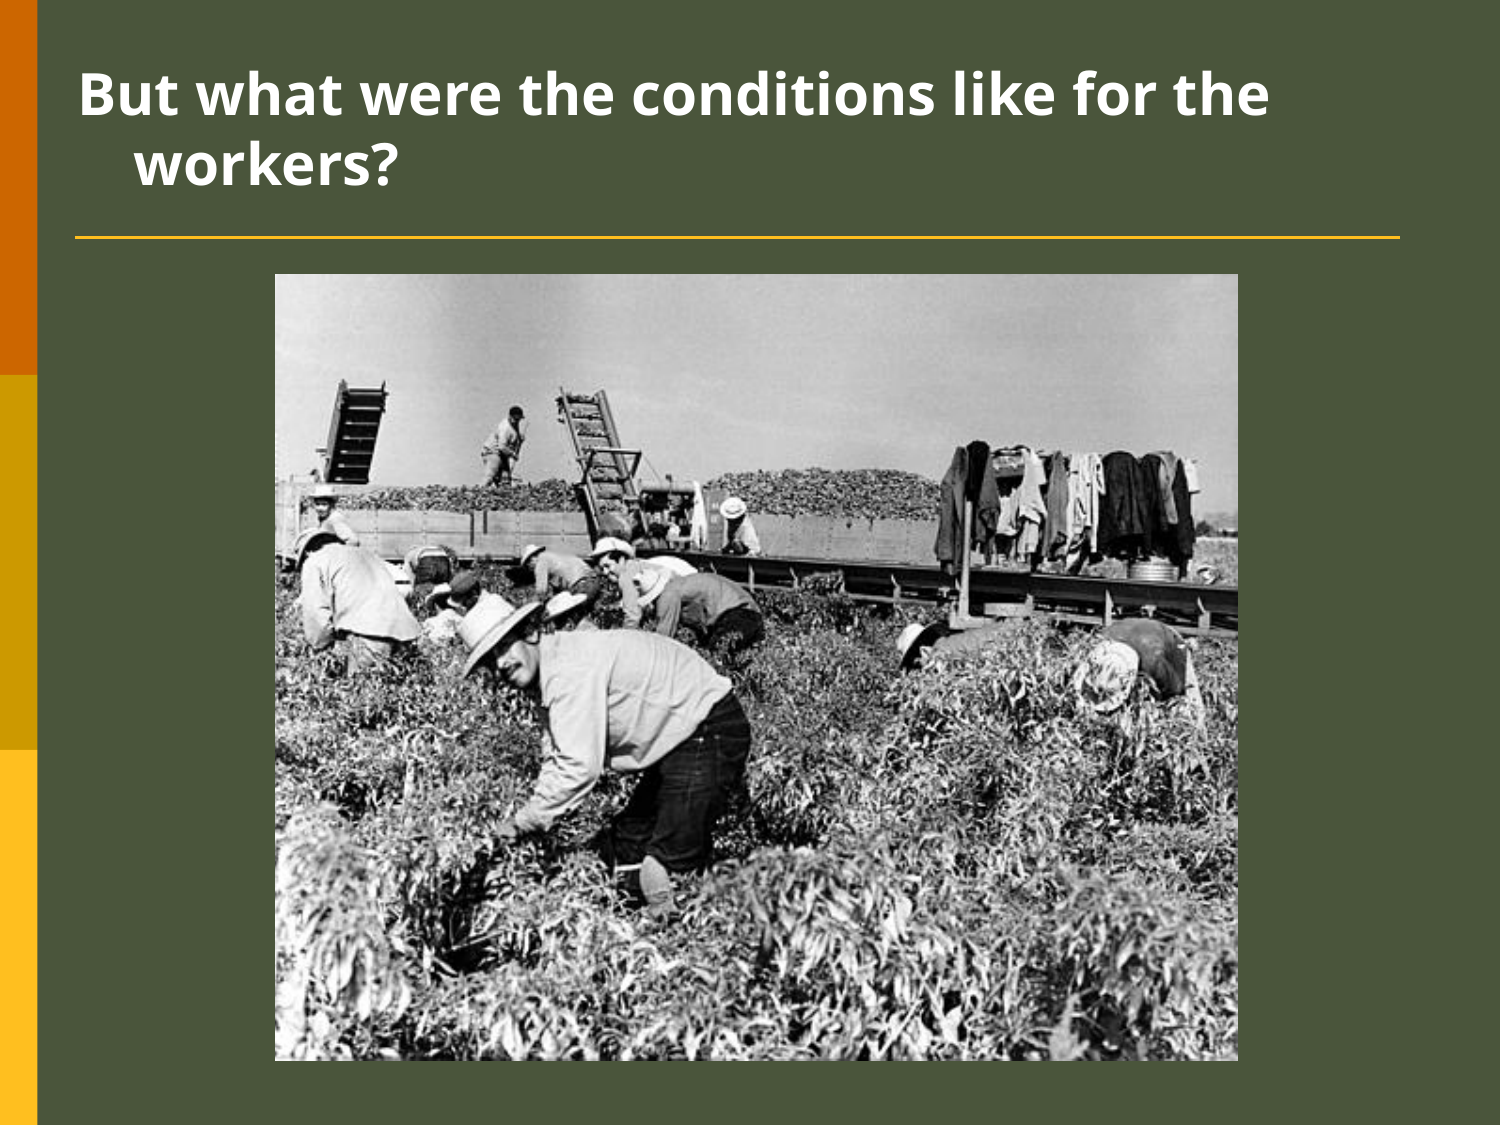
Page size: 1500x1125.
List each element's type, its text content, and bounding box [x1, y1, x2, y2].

picture [274, 274, 1238, 1061]
list But what were the conditions like for the workers? [62, 50, 1413, 1011]
